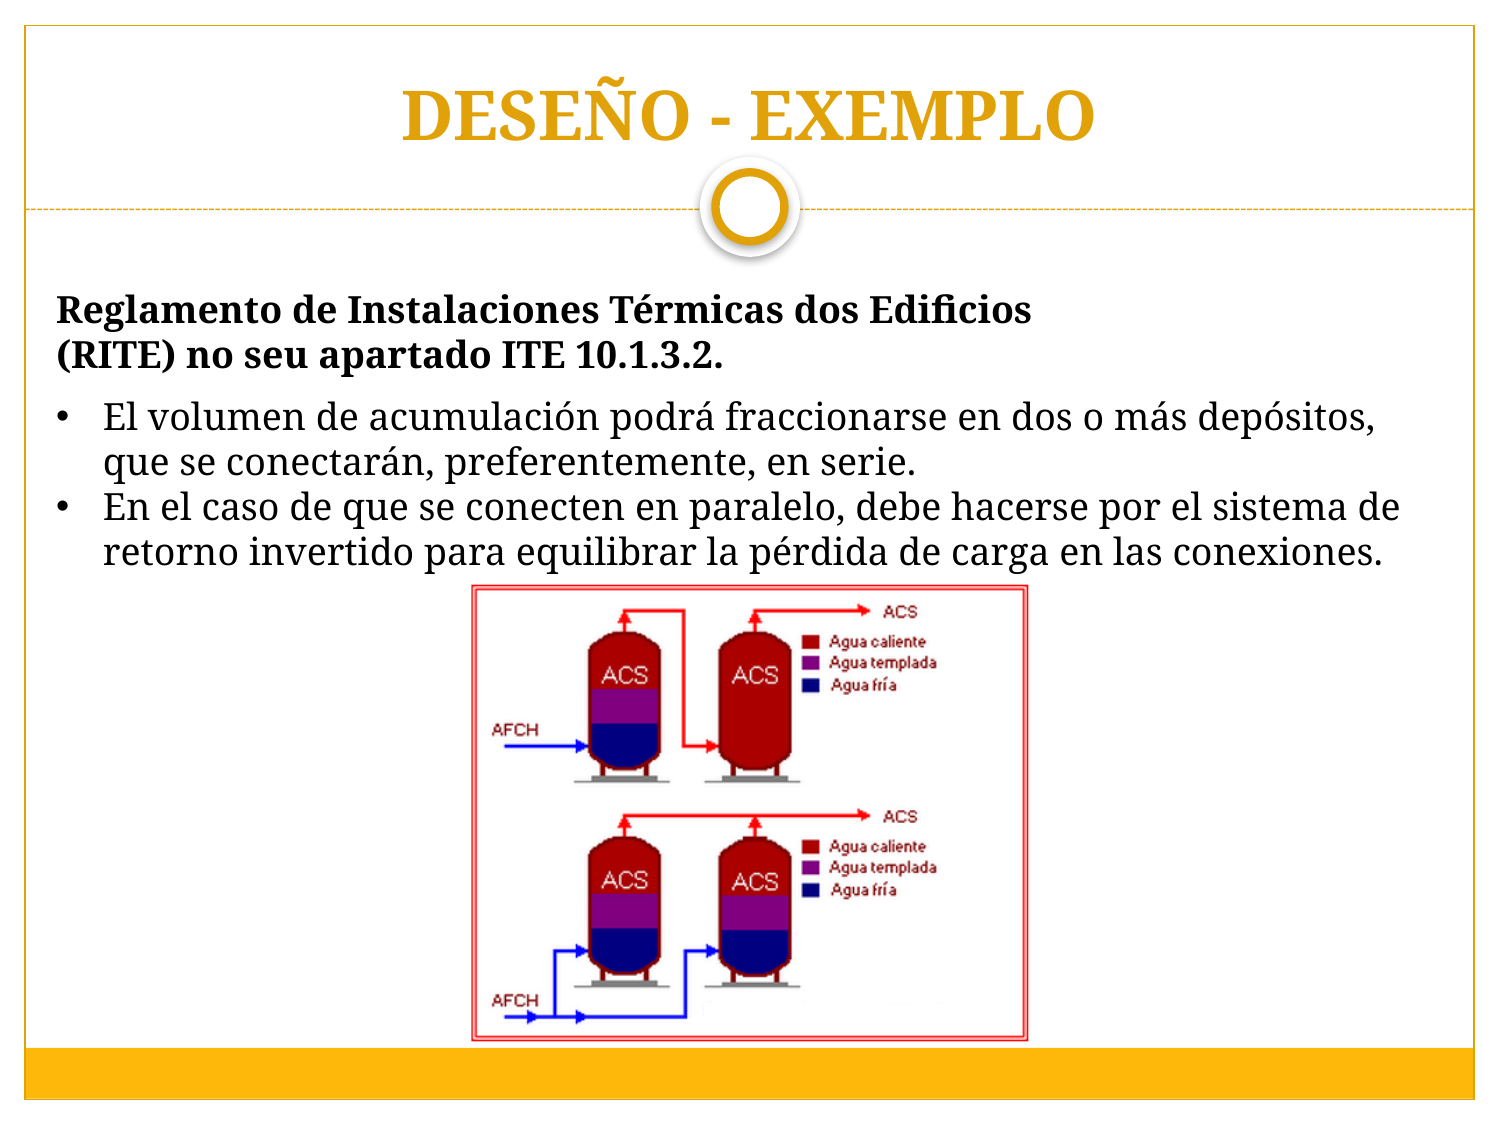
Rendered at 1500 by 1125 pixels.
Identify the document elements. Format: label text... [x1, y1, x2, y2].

text_box El volumen de acumulación podrá fraccionarse en dos o más depósitos, que se conectarán, preferentemente, en serie. En el caso de que se conecten en paralelo, debe hacerse por el sistema de retorno invertido para equilibrar la pérdida de carga en las conexiones. [41, 385, 1459, 580]
picture [466, 578, 1034, 1047]
text_box Reglamento de Instalaciones Térmicas dos Edificios (RITE) no seu apartado ITE 10.1.3.2. [41, 278, 1459, 384]
title DESEÑO - EXEMPLO [49, 37, 1450, 162]
